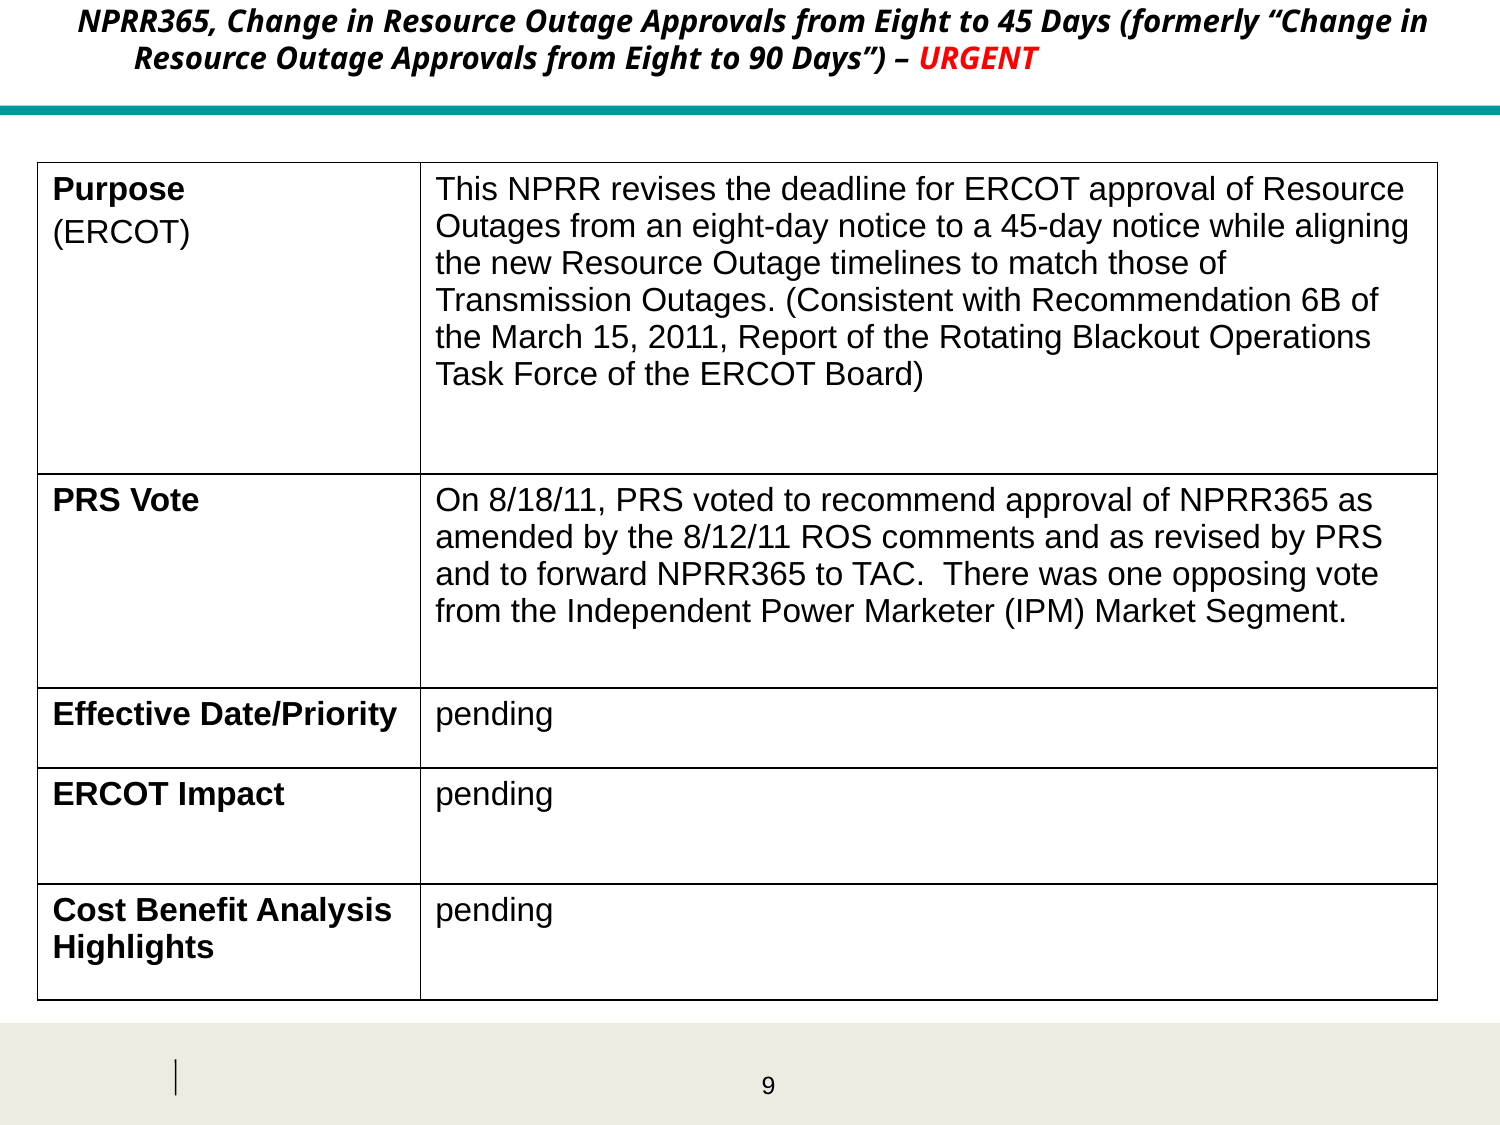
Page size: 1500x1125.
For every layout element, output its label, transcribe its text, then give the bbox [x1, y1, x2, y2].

table_header Purpose (ERCOT) [38, 163, 420, 473]
table_cell On 8/18/11, PRS voted to recommend approval of NPRR365 as amended by the 8/12/11 ROS comments and as revised by PRS and to forward NPRR365 to TAC. There was one opposing vote from the Independent Power Marketer (IPM) Market Segment. [421, 475, 1437, 687]
table_header This NPRR revises the deadline for ERCOT approval of Resource Outages from an eight-day notice to a 45-day notice while aligning the new Resource Outage timelines to match those of Transmission Outages. (Consistent with Recommendation 6B of the March 15, 2011, Report of the Rotating Blackout Operations Task Force of the ERCOT Board) [421, 163, 1437, 473]
table_cell ERCOT Impact [38, 769, 420, 883]
title NPRR365, Change in Resource Outage Approvals from Eight to 45 Days (formerly “Change in Resource Outage Approvals from Eight to 90 Days”) – Urgent [62, 0, 1500, 113]
table_cell pending [421, 689, 1437, 767]
table_cell pending [421, 885, 1437, 999]
table_cell Effective Date/Priority [38, 689, 420, 767]
table_cell PRS Vote [38, 475, 420, 687]
table_cell Cost Benefit Analysis Highlights [38, 885, 420, 999]
table_cell pending [421, 769, 1437, 883]
